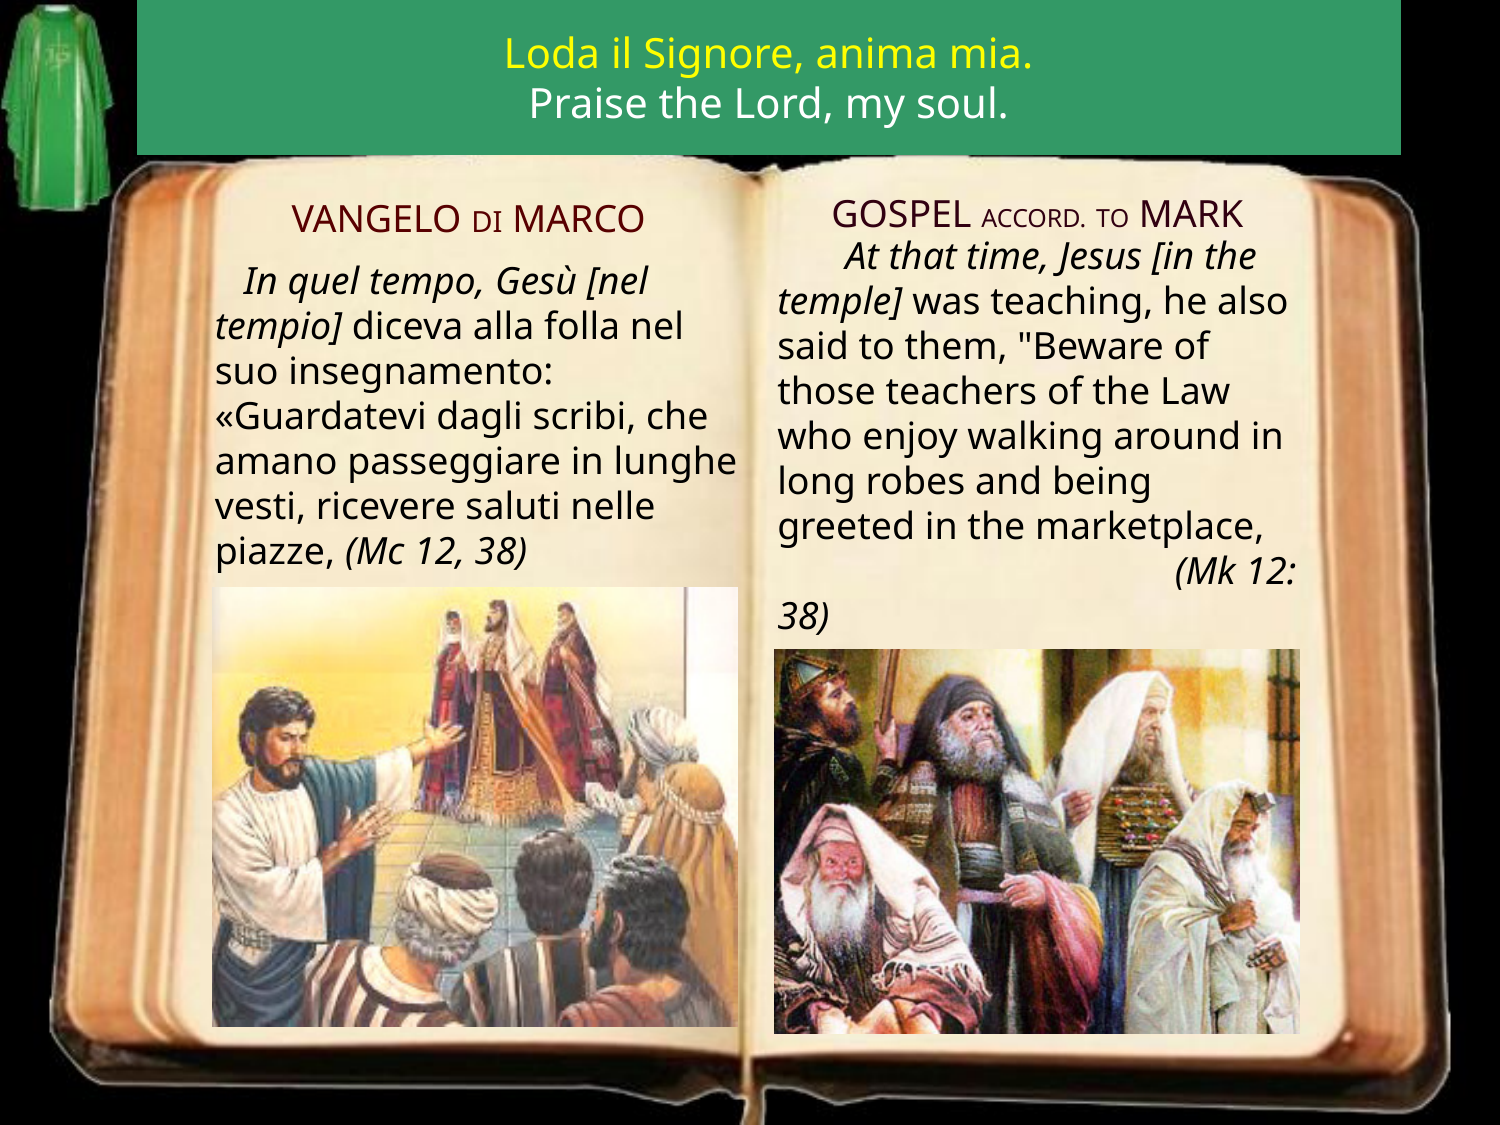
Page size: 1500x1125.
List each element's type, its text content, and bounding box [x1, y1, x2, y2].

text_box VANGELO DI MARCO [199, 187, 738, 248]
title GOSPEL ACCORD. TO MARK [738, 187, 1363, 238]
text_box Loda il Signore, anima mia. Praise the Lord, my soul. [137, 0, 1400, 155]
picture [0, 0, 1500, 1125]
text_box In quel tempo, Gesù [nel tempio] diceva alla folla nel suo insegnamento: «Guardatevi dagli scribi, che amano passeggiare in lunghe vesti, ricevere saluti nelle piazze, (Mc 12, 38) [200, 249, 762, 580]
text_box At that time, Jesus [in the temple] was teaching, he also said to them, "Beware of those teachers of the Law who enjoy walking around in long robes and being greeted in the marketplace, (Mk 12: 38) [762, 224, 1313, 645]
